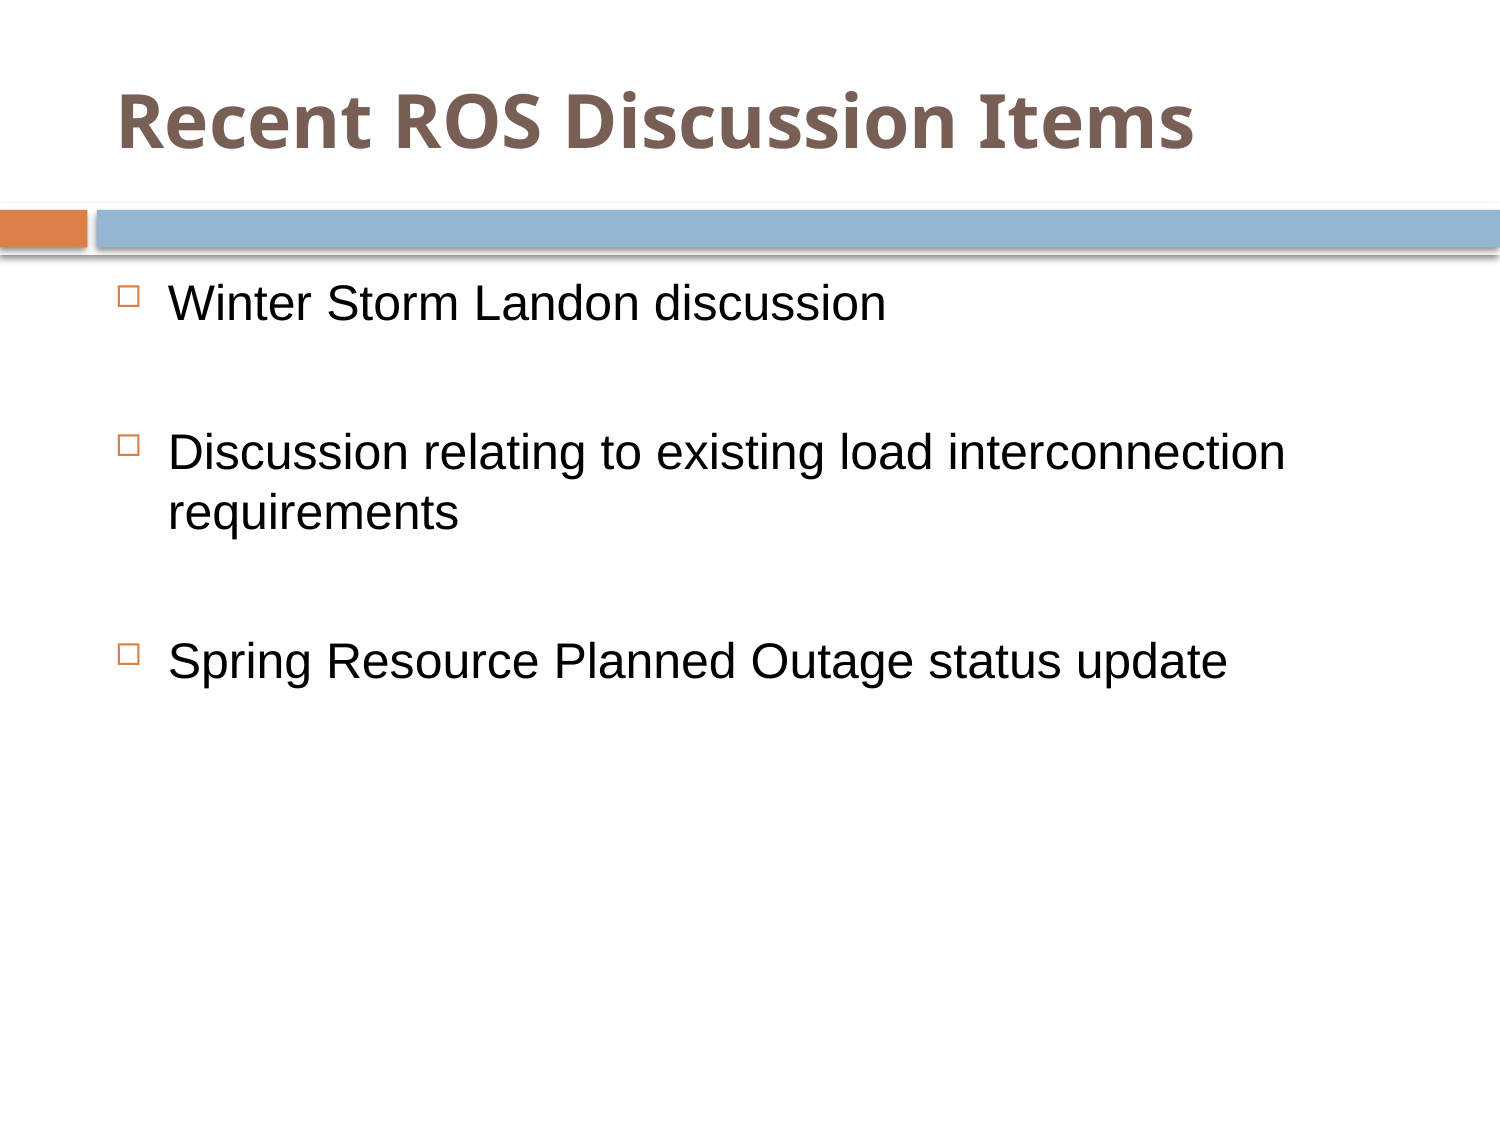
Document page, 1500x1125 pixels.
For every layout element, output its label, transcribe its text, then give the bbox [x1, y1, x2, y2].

title Recent ROS Discussion Items [100, 37, 1439, 201]
list Winter Storm Landon discussion Discussion relating to existing load interconnection requirements Spring Resource Planned Outage status update [100, 262, 1439, 1001]
